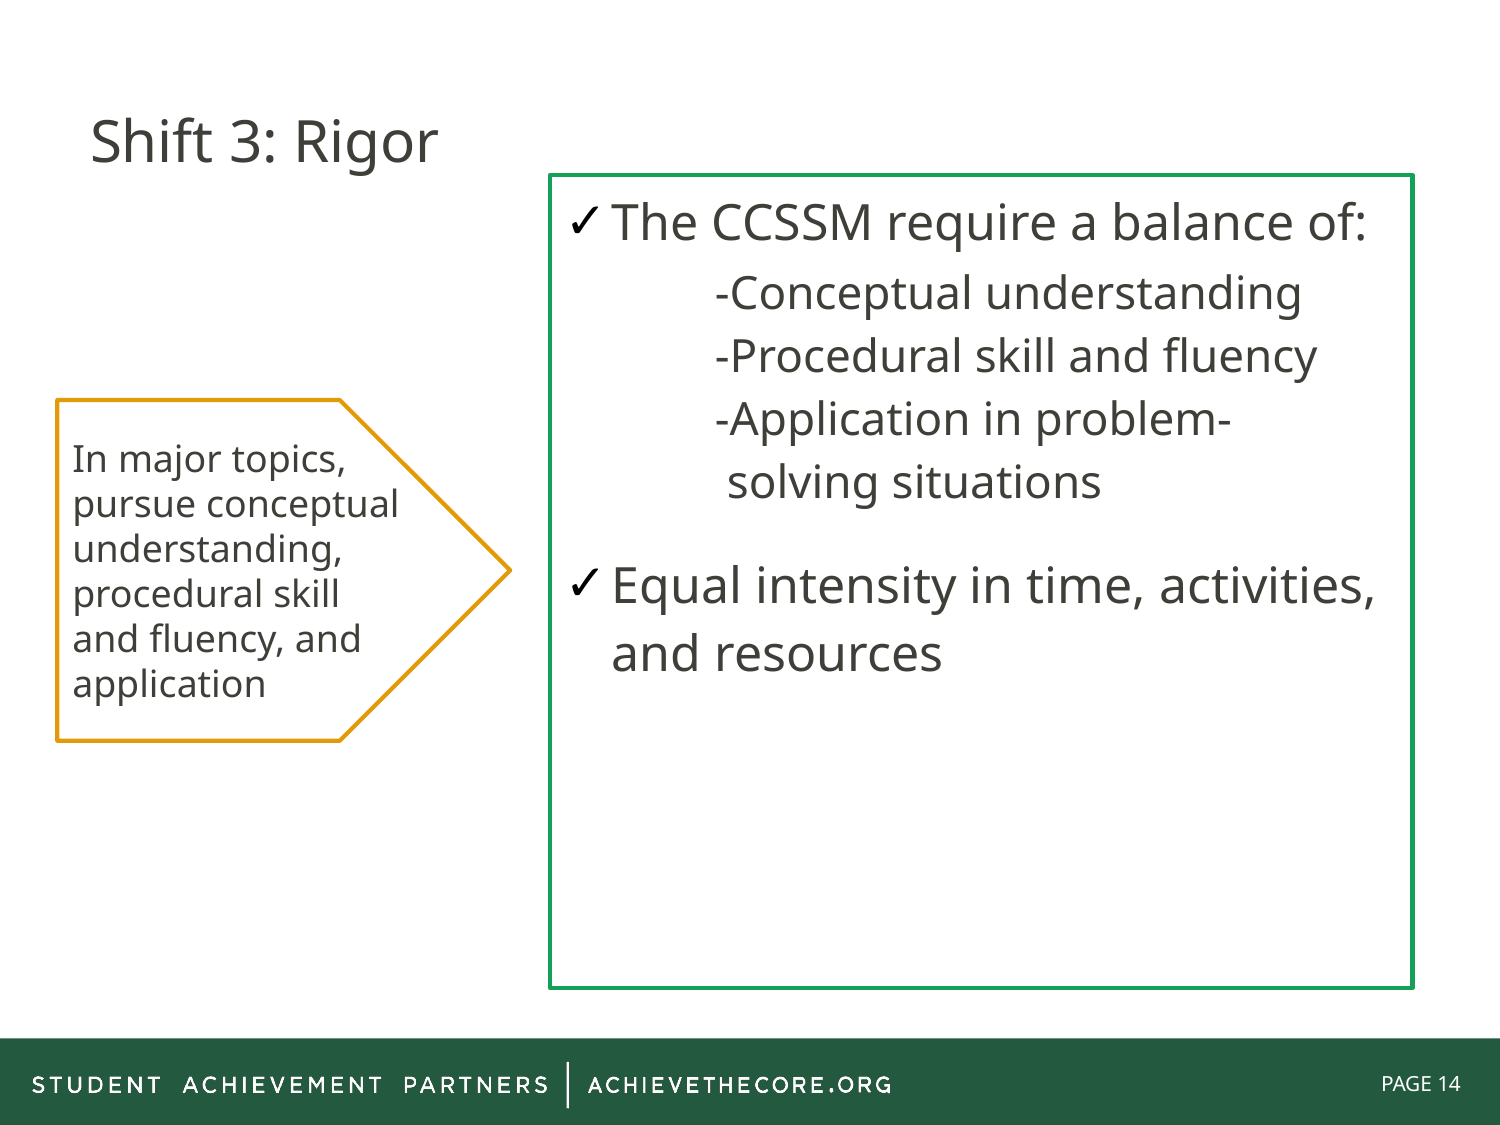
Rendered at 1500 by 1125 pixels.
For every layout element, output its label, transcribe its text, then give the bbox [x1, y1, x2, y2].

title Shift 3: Rigor [75, 45, 1425, 233]
text_box The CCSSM require a balance of: -Conceptual understanding -Procedural skill and fluency -Application in problem- solving situations Equal intensity in time, activities, and resources [549, 174, 1413, 988]
picture [12, 1055, 911, 1112]
text_box In major topics, pursue conceptual understanding, procedural skill and fluency, and application [57, 399, 511, 741]
